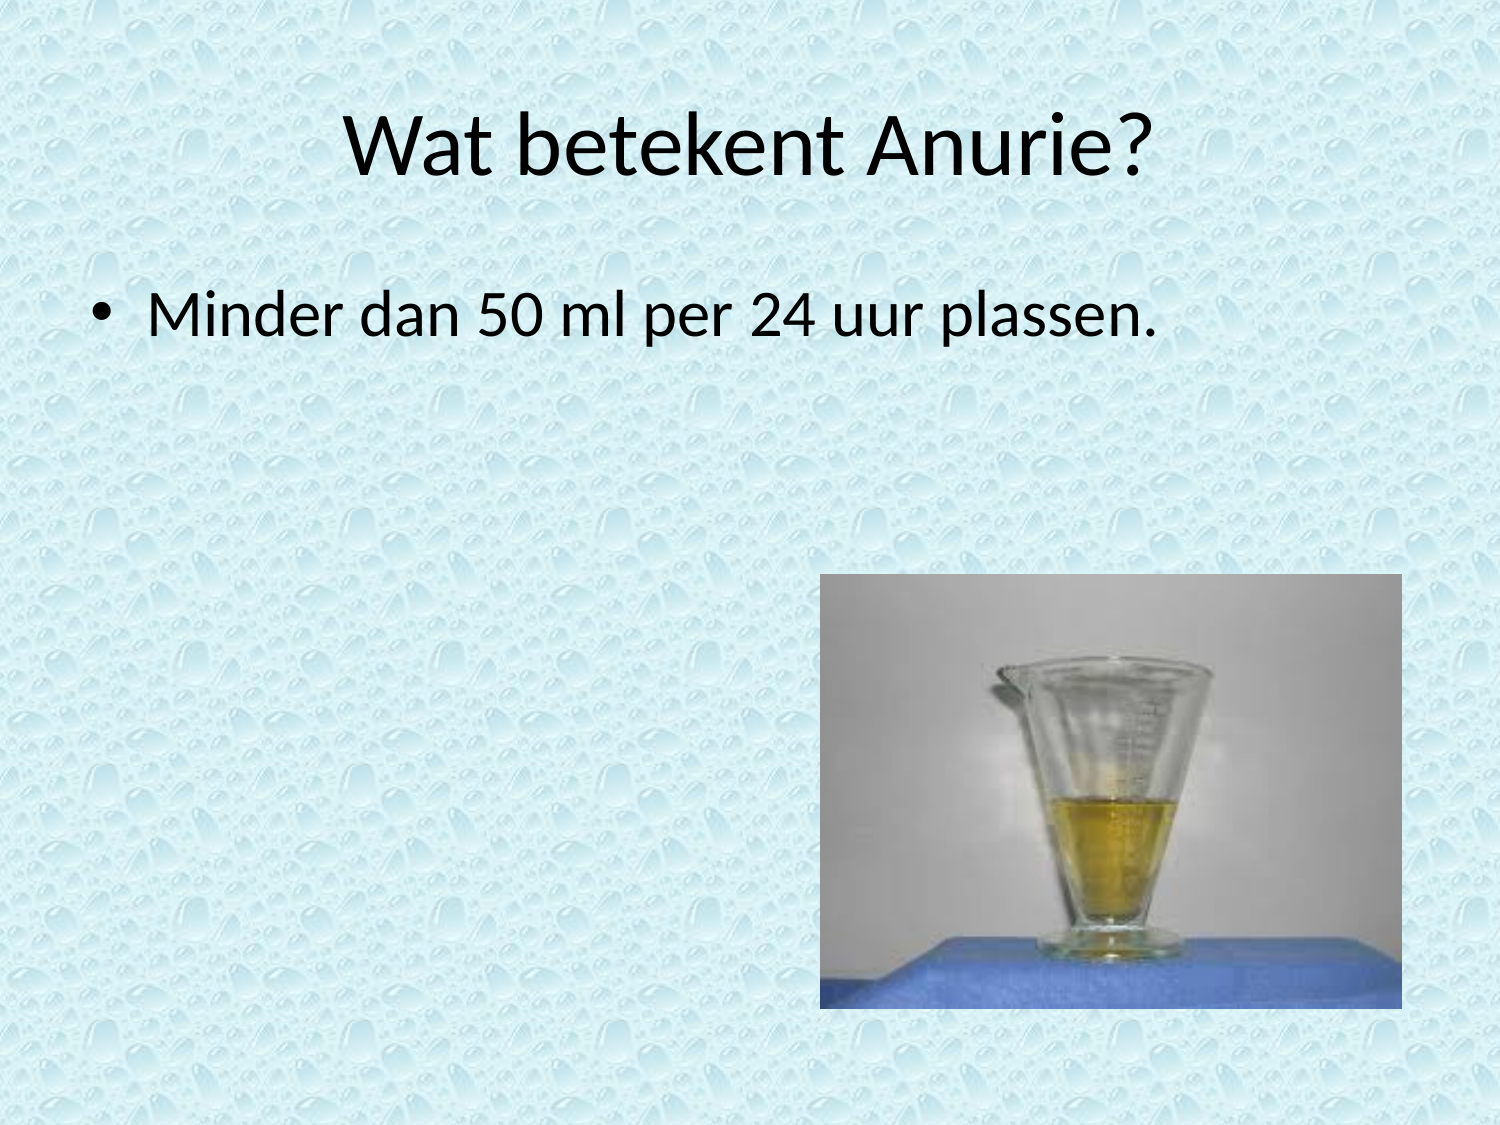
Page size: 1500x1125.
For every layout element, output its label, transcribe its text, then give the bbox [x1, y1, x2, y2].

list Minder dan 50 ml per 24 uur plassen. [75, 262, 1425, 1005]
title Wat betekent Anurie? [75, 45, 1425, 233]
picture [820, 573, 1402, 1010]
